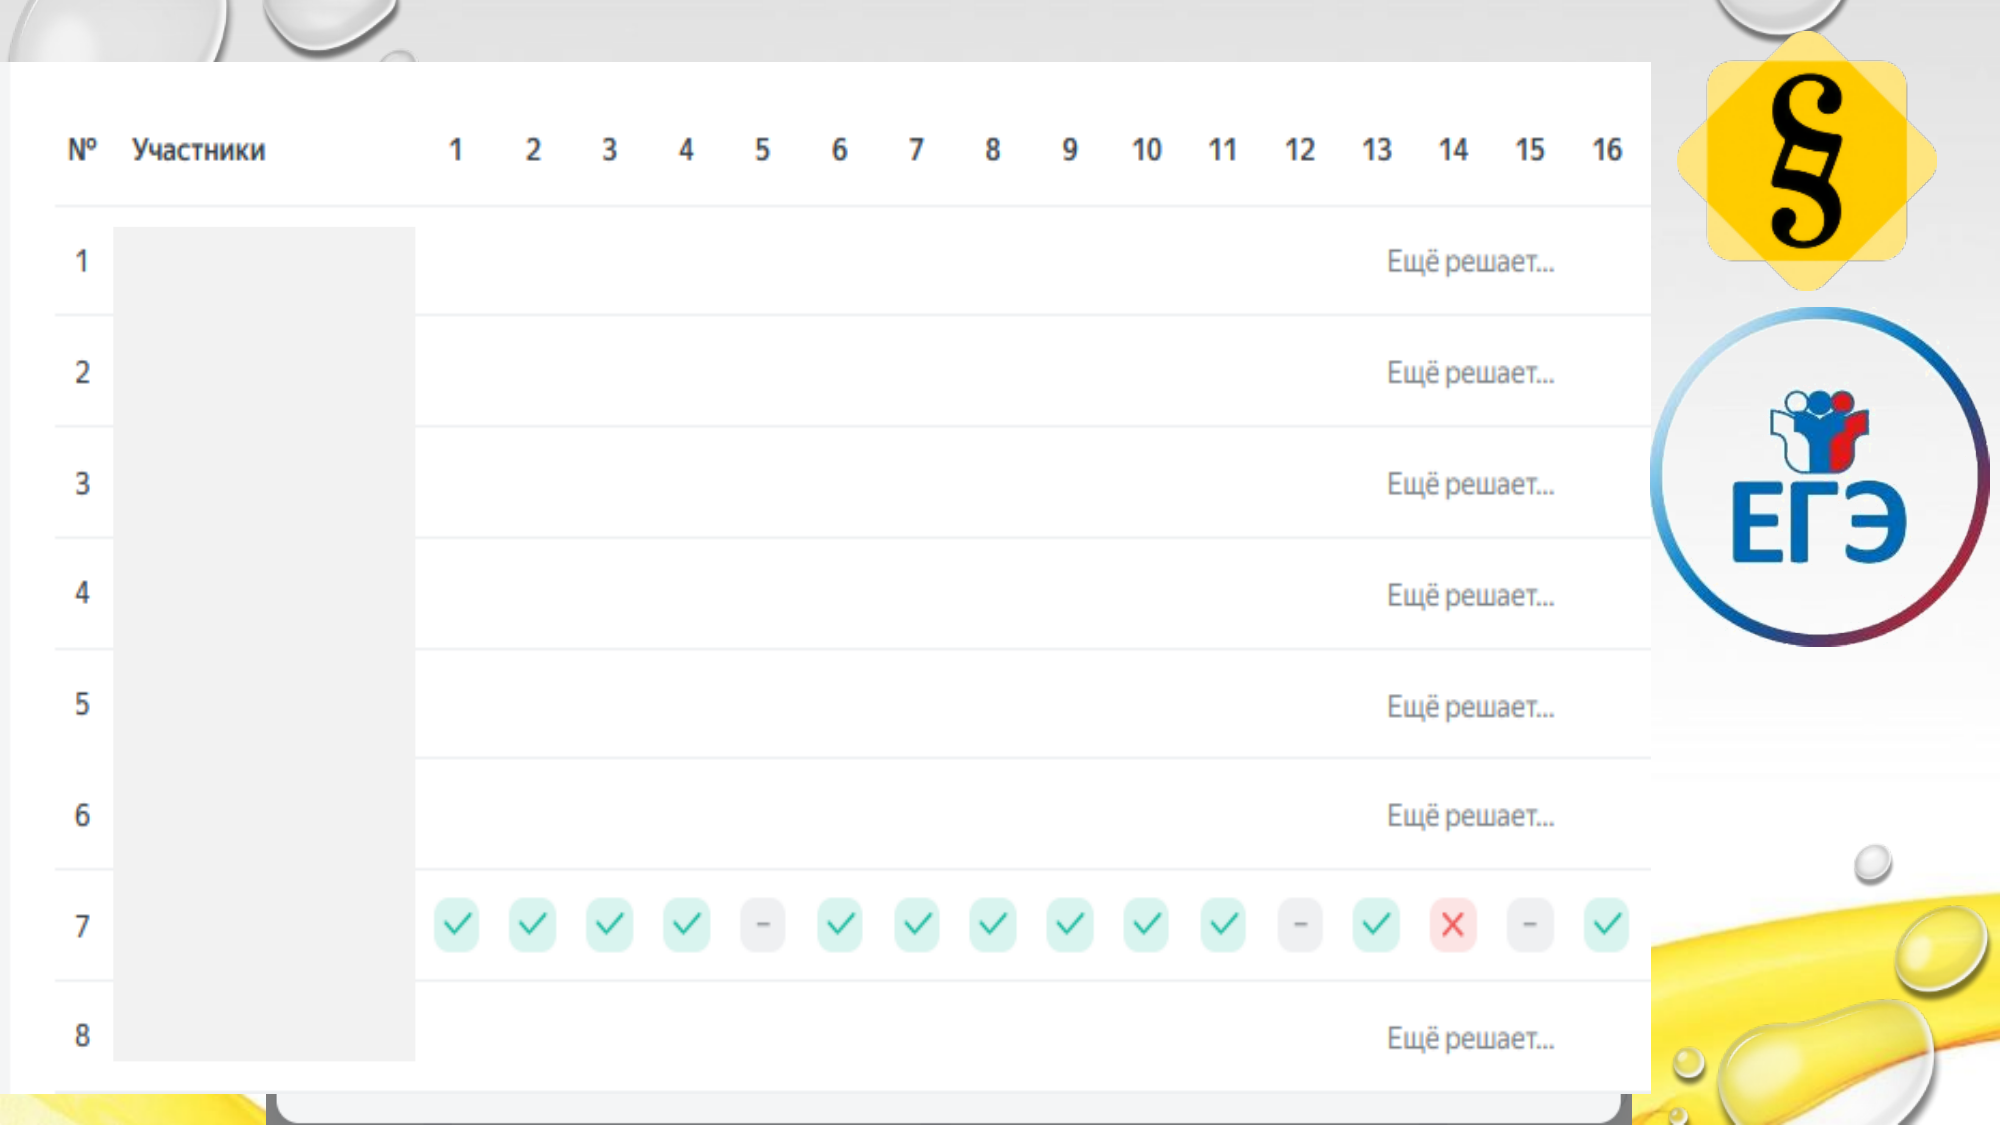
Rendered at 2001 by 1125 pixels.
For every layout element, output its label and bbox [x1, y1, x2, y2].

picture [0, 0, 2000, 1125]
text_box [0, 61, 1651, 1094]
